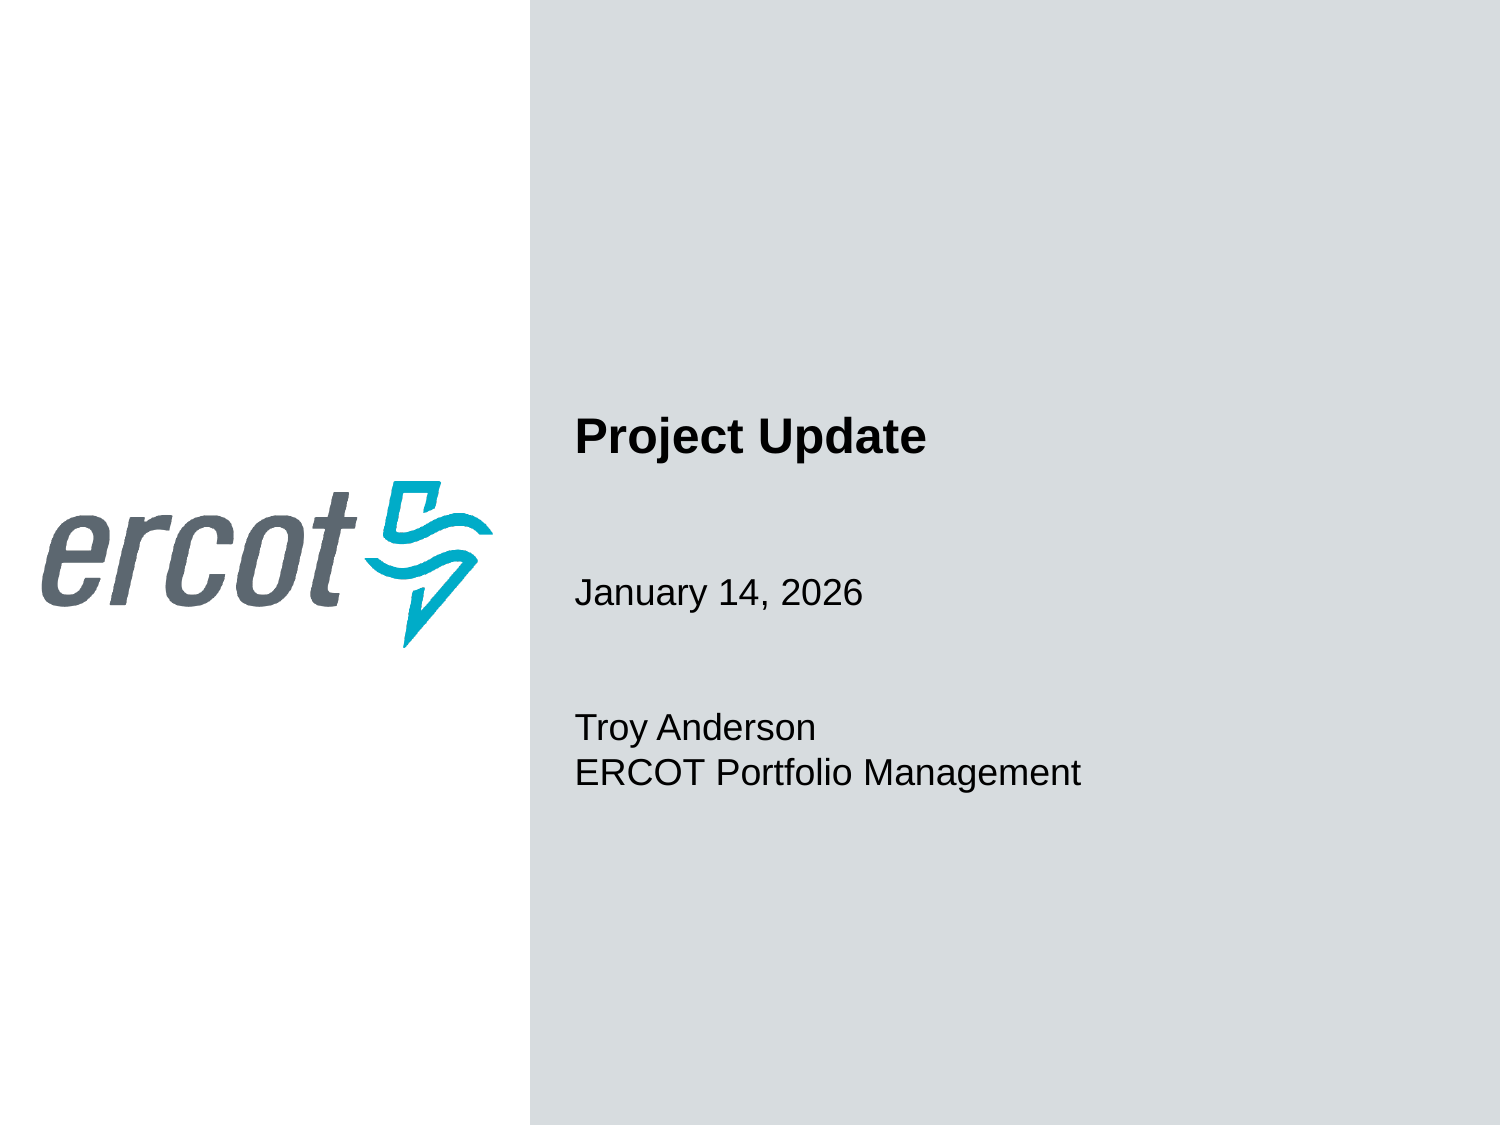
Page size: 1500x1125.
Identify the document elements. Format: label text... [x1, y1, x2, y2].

text_box Project Update January 14, 2026 Troy Anderson ERCOT Portfolio Management [559, 395, 1486, 801]
picture [32, 471, 501, 654]
